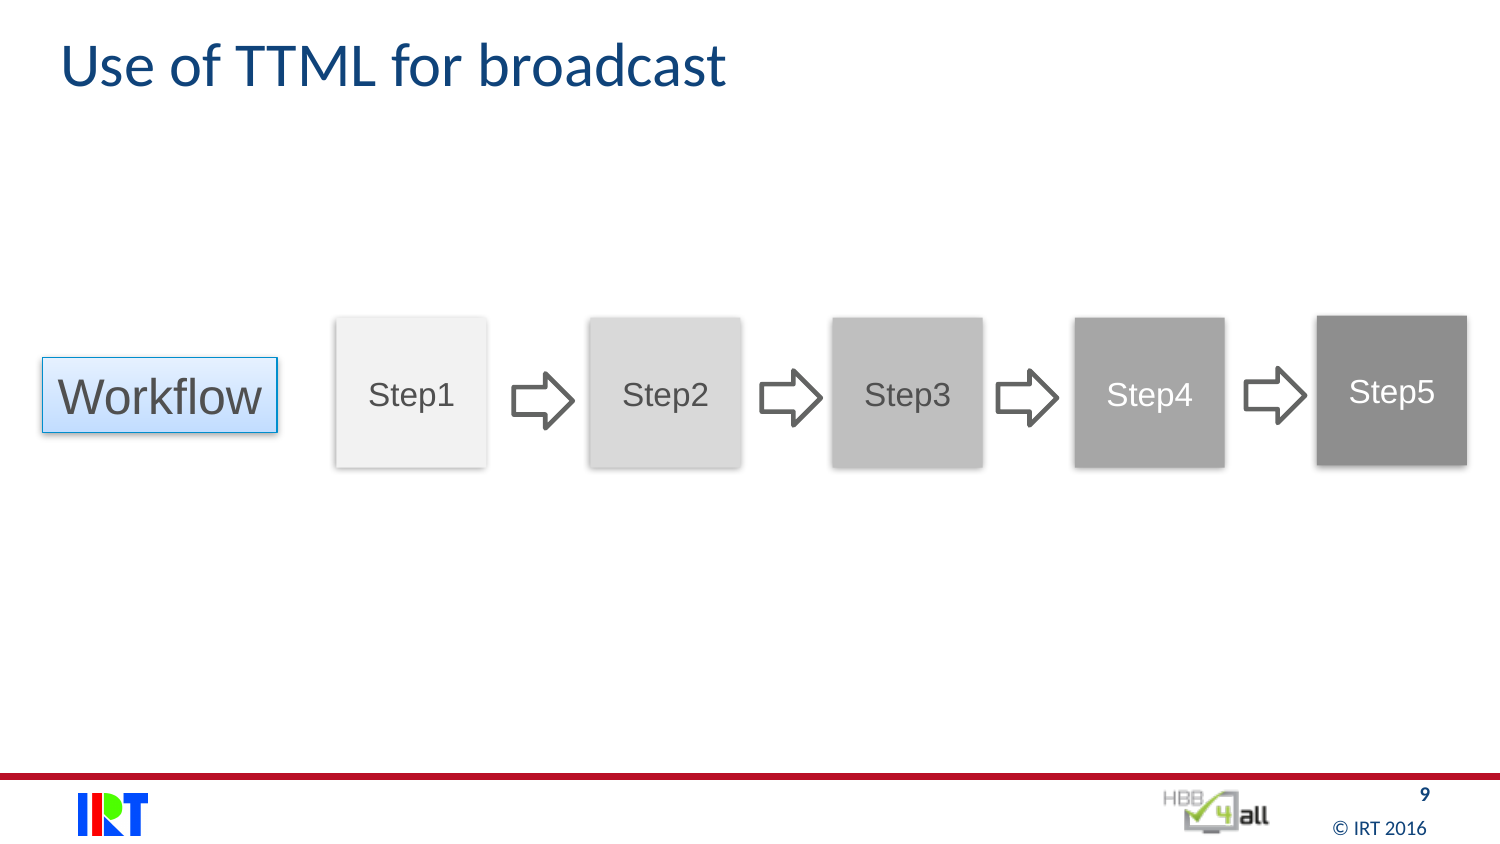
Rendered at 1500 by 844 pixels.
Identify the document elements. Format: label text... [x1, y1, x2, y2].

text_box [761, 370, 821, 426]
text_box Step3 [832, 317, 983, 468]
text_box [1246, 367, 1306, 423]
picture [78, 793, 148, 836]
title Use of TTML for broadcast [60, 32, 1422, 150]
picture [1163, 787, 1270, 844]
text_box Step1 [336, 317, 487, 468]
text_box [997, 370, 1058, 426]
text_box Step4 [1074, 317, 1226, 468]
text_box Workflow [42, 357, 278, 433]
text_box [513, 373, 573, 429]
text_box Step2 [590, 317, 741, 468]
text_box Step5 [1316, 315, 1468, 466]
